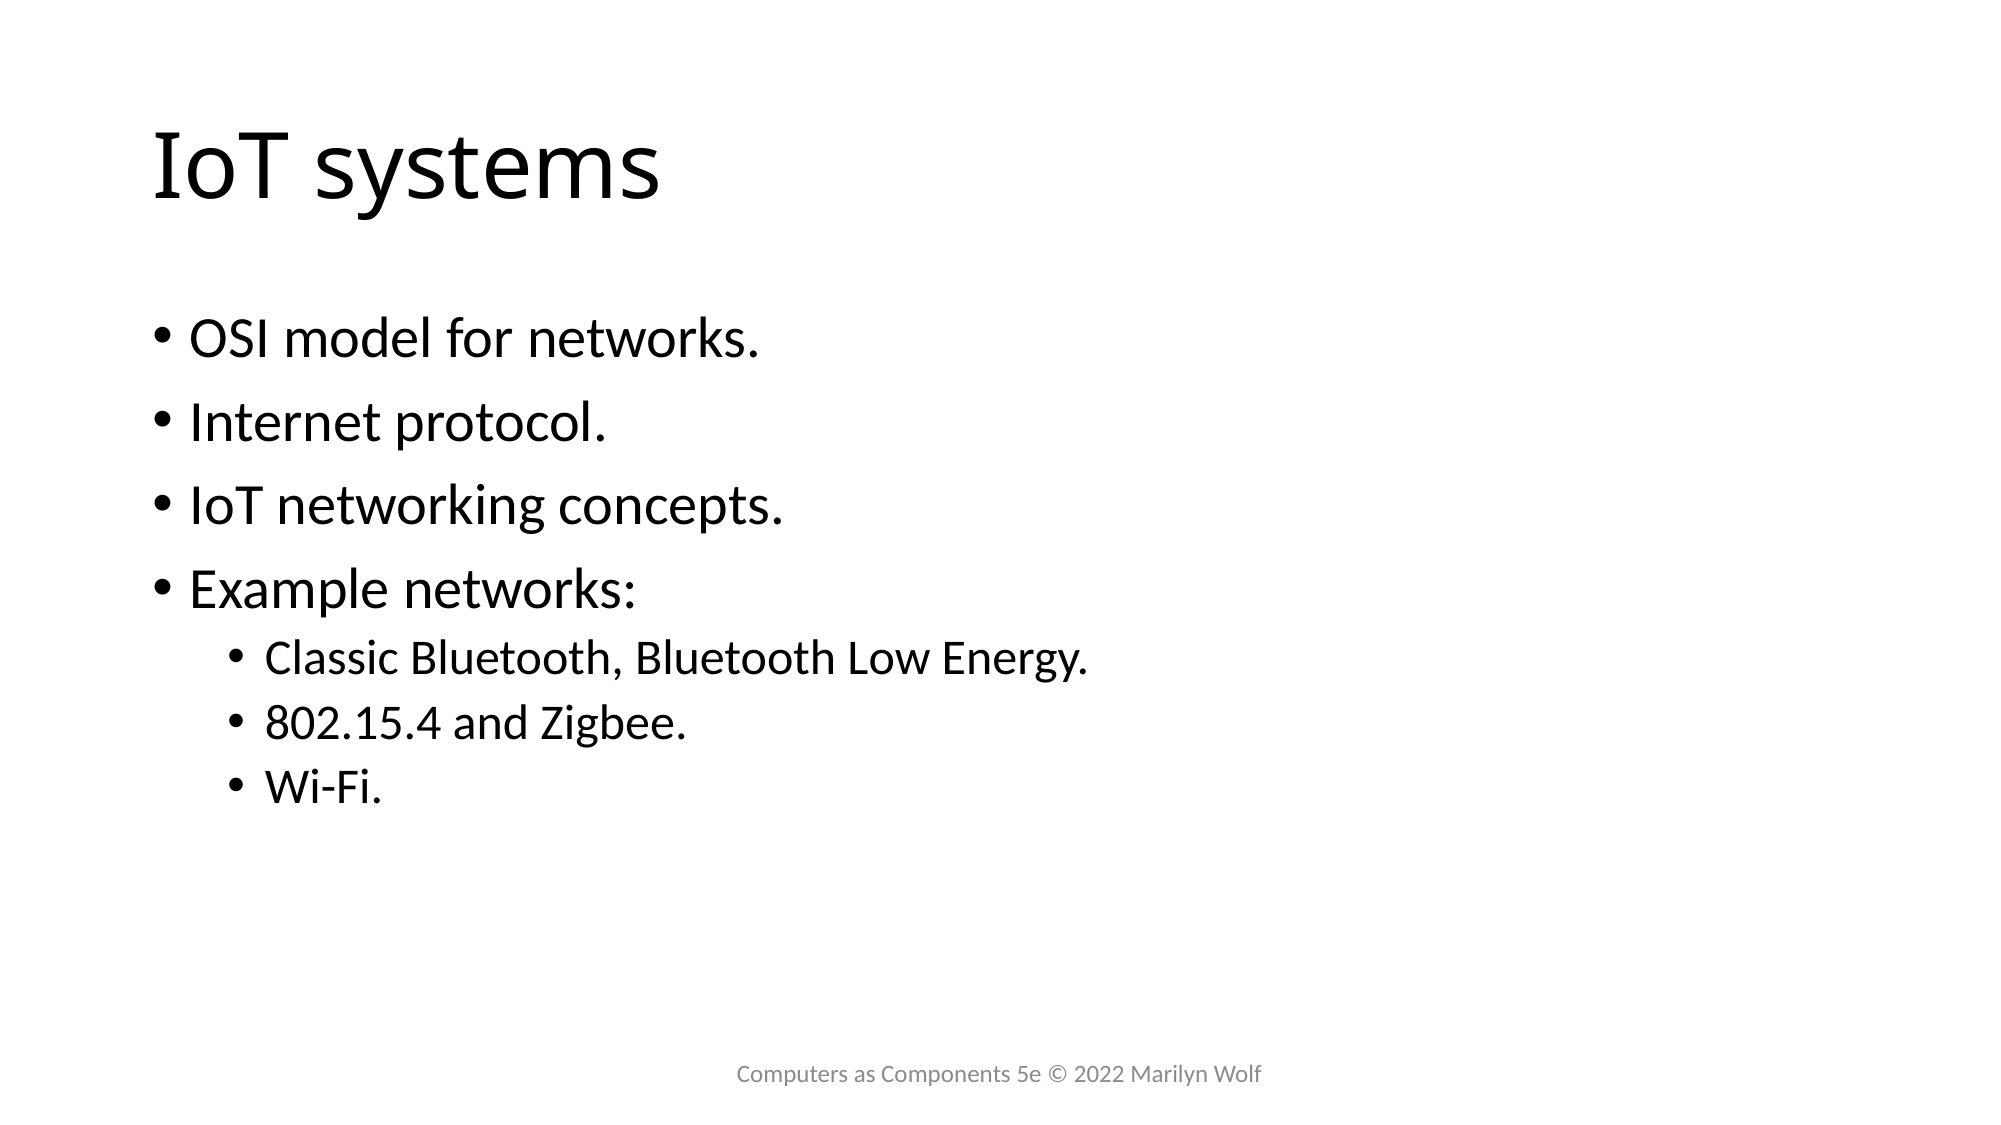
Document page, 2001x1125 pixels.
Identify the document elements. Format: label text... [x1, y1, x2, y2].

footer Computers as Components 5e © 2022 Marilyn Wolf [662, 1042, 1338, 1103]
list OSI model for networks. Internet protocol. IoT networking concepts. Example networks: Classic Bluetooth, Bluetooth Low Energy. 802.15.4 and Zigbee. Wi-Fi. [137, 299, 1863, 1014]
title IoT systems [137, 59, 1863, 278]
